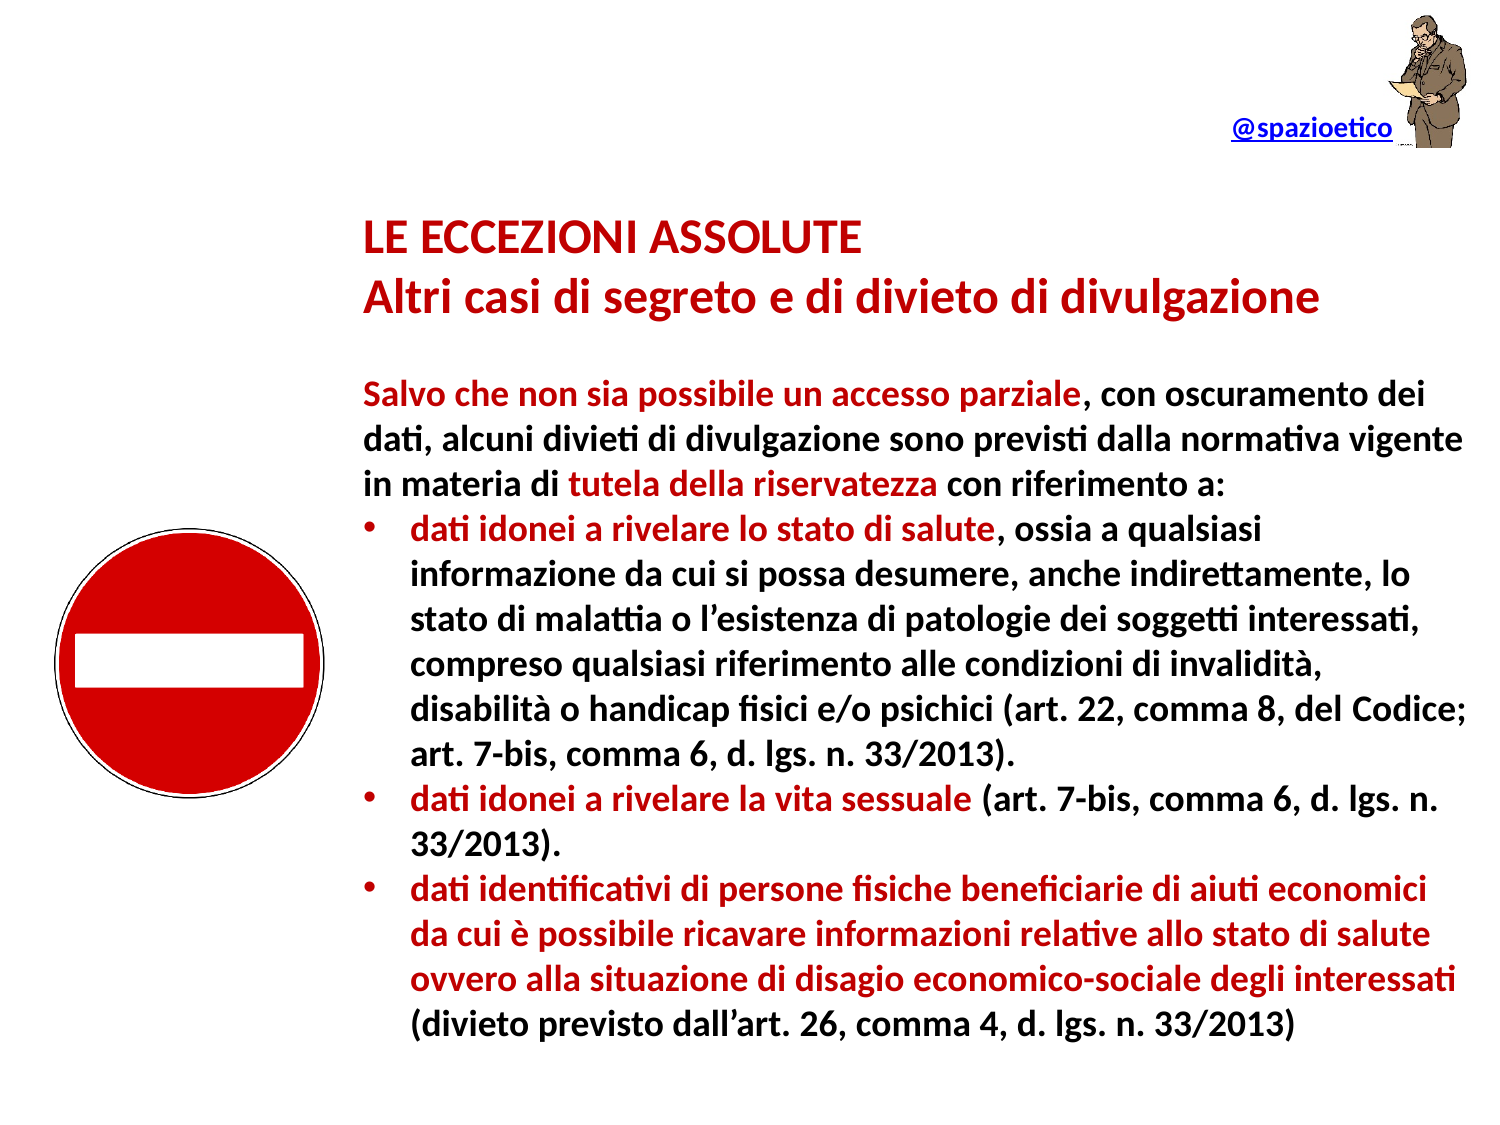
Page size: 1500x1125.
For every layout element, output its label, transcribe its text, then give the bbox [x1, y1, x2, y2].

picture [1372, 7, 1488, 148]
text_box LE ECCEZIONI ASSOLUTE Altri casi di segreto e di divieto di divulgazione [348, 196, 1400, 331]
picture [52, 526, 326, 799]
text_box Salvo che non sia possibile un accesso parziale, con oscuramento dei dati, alcuni divieti di divulgazione sono previsti dalla normativa vigente in materia di tutela della riservatezza con riferimento a: dati idonei a rivelare lo stato di salute, ossia a qualsiasi informazione da cui si possa desumere, anche indirettamente, lo stato di malattia o l’esistenza di patologie dei soggetti interessati, compreso qualsiasi riferimento alle condizioni di invalidità, disabilità o handicap fisici e/o psichici (art. 22, comma 8, del Codice; art. 7-bis, comma 6, d. lgs. n. 33/2013). dati idonei a rivelare la vita sessuale (art. 7-bis, comma 6, d. lgs. n. 33/2013). dati identificativi di persone fisiche beneficiarie di aiuti economici da cui è possibile ricavare informazioni relative allo stato di salute ovvero alla situazione di disagio economico-sociale degli interessati (divieto previsto dall’art. 26, comma 4, d. lgs. n. 33/2013) [348, 361, 1483, 1052]
